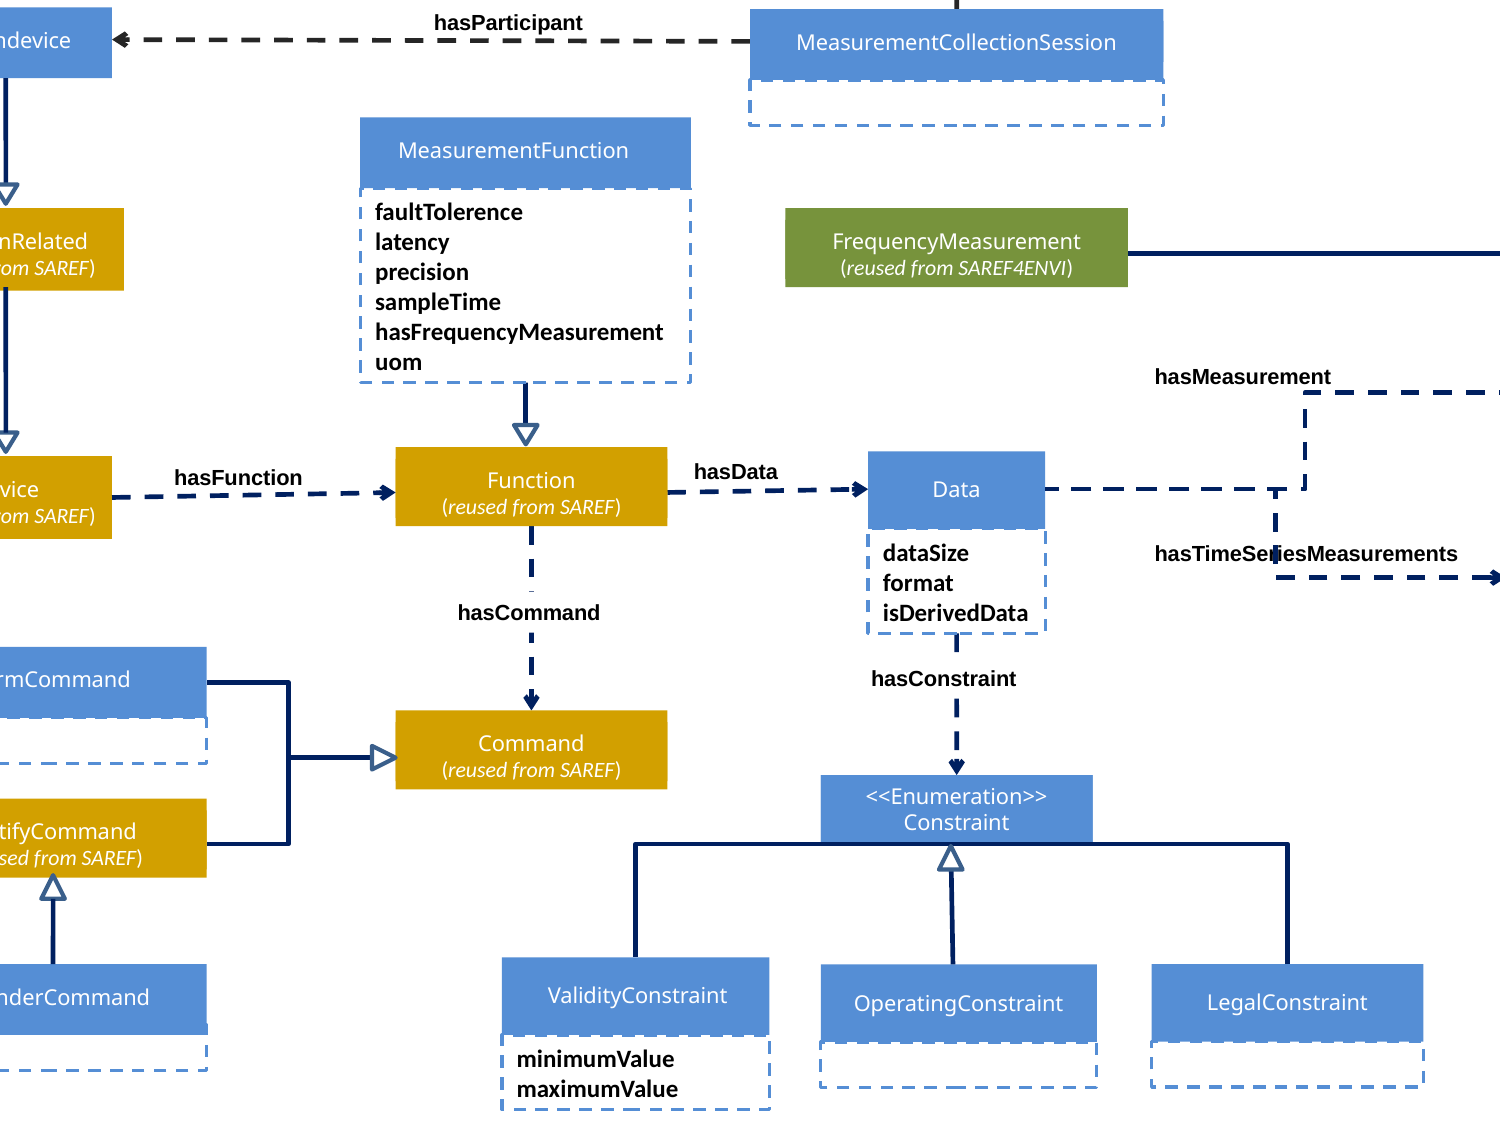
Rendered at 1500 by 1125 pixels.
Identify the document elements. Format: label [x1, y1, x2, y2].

text_box [0, 0, 1500, 1111]
